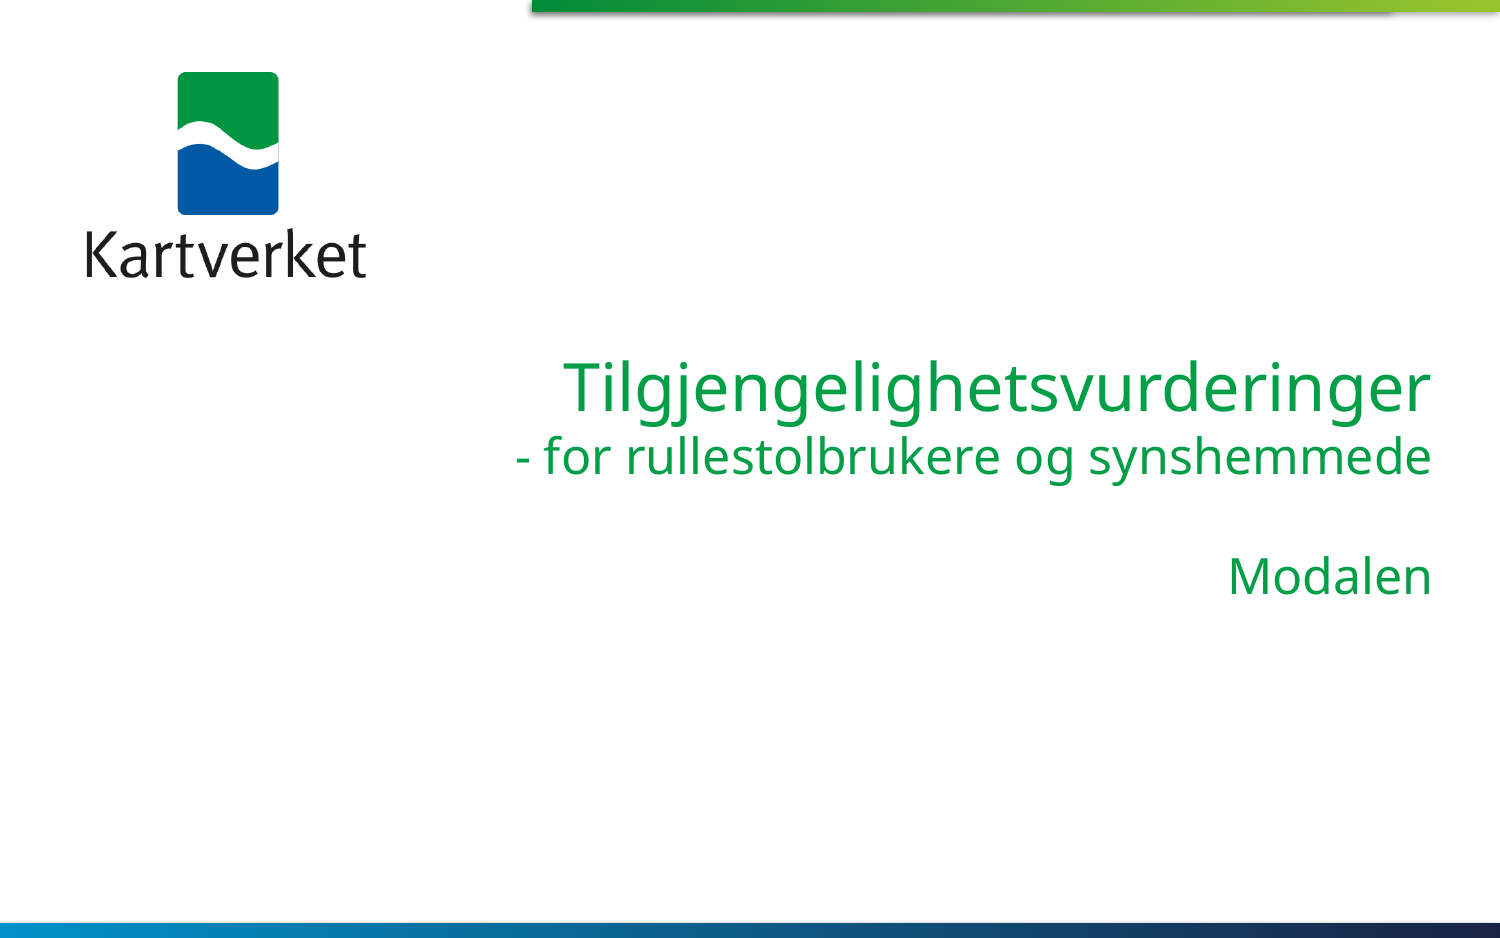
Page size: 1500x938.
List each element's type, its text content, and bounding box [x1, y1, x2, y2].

text_box Tilgjengelighetsvurderinger - for rullestolbrukere og synshemmede Modalen [66, 337, 1449, 613]
